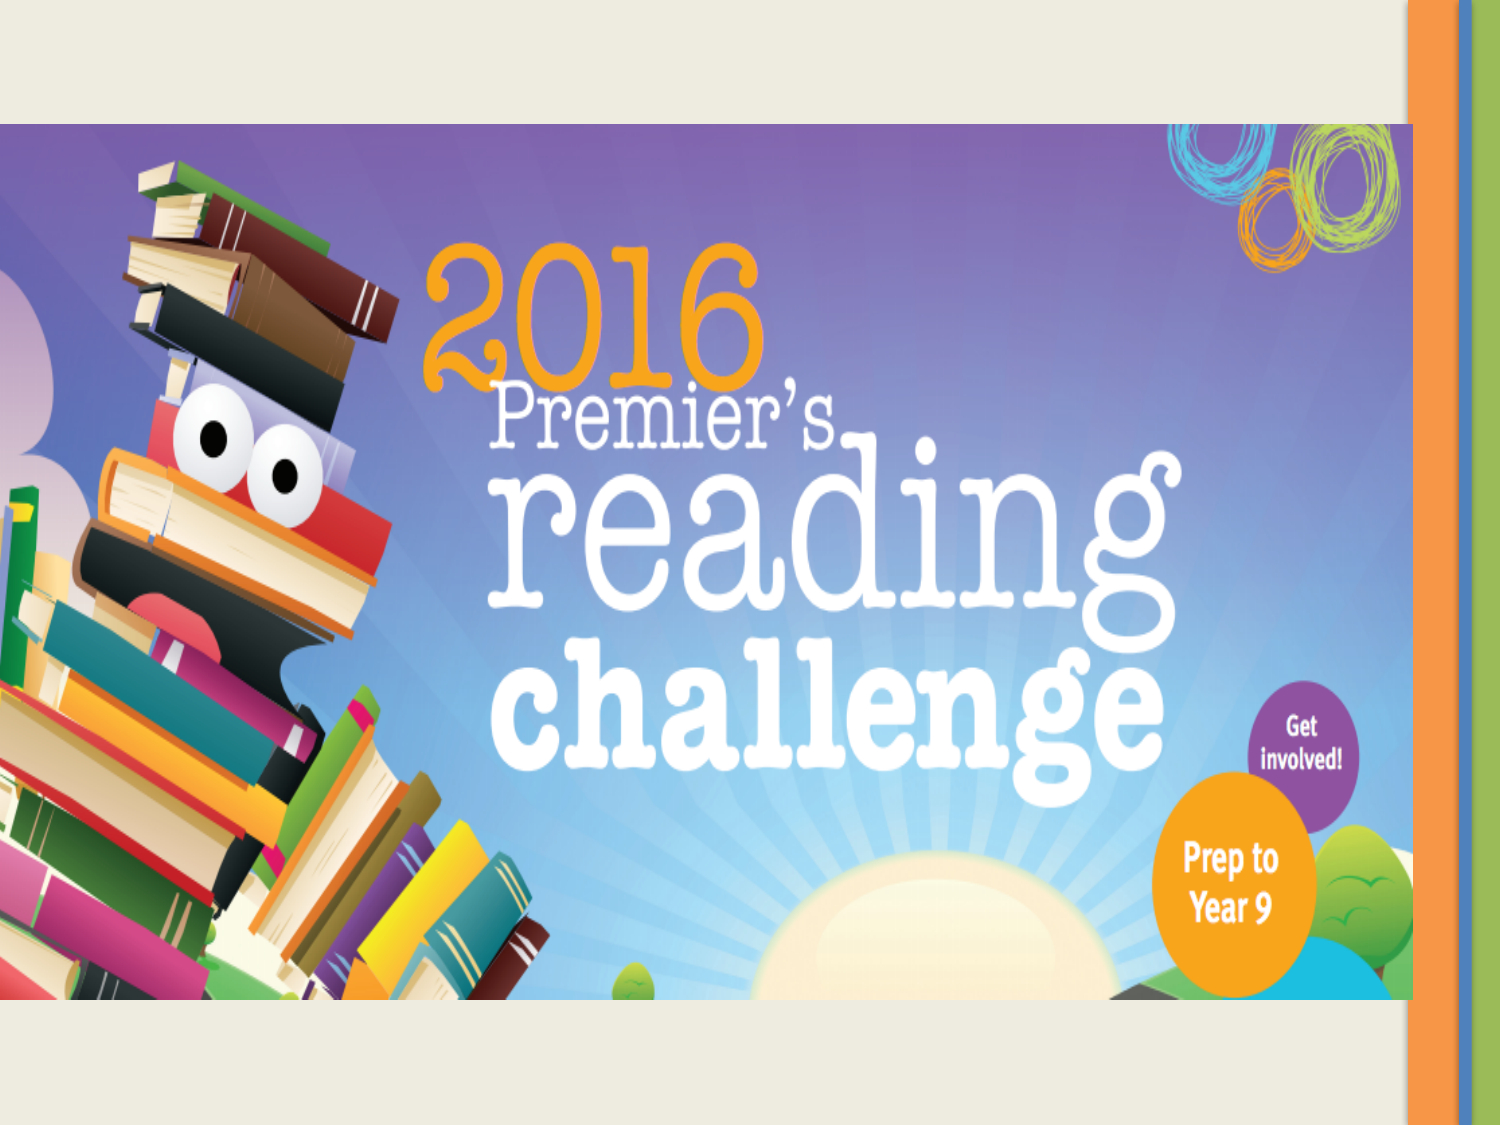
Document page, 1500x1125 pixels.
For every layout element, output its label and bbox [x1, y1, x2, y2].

picture [0, 124, 1413, 1001]
